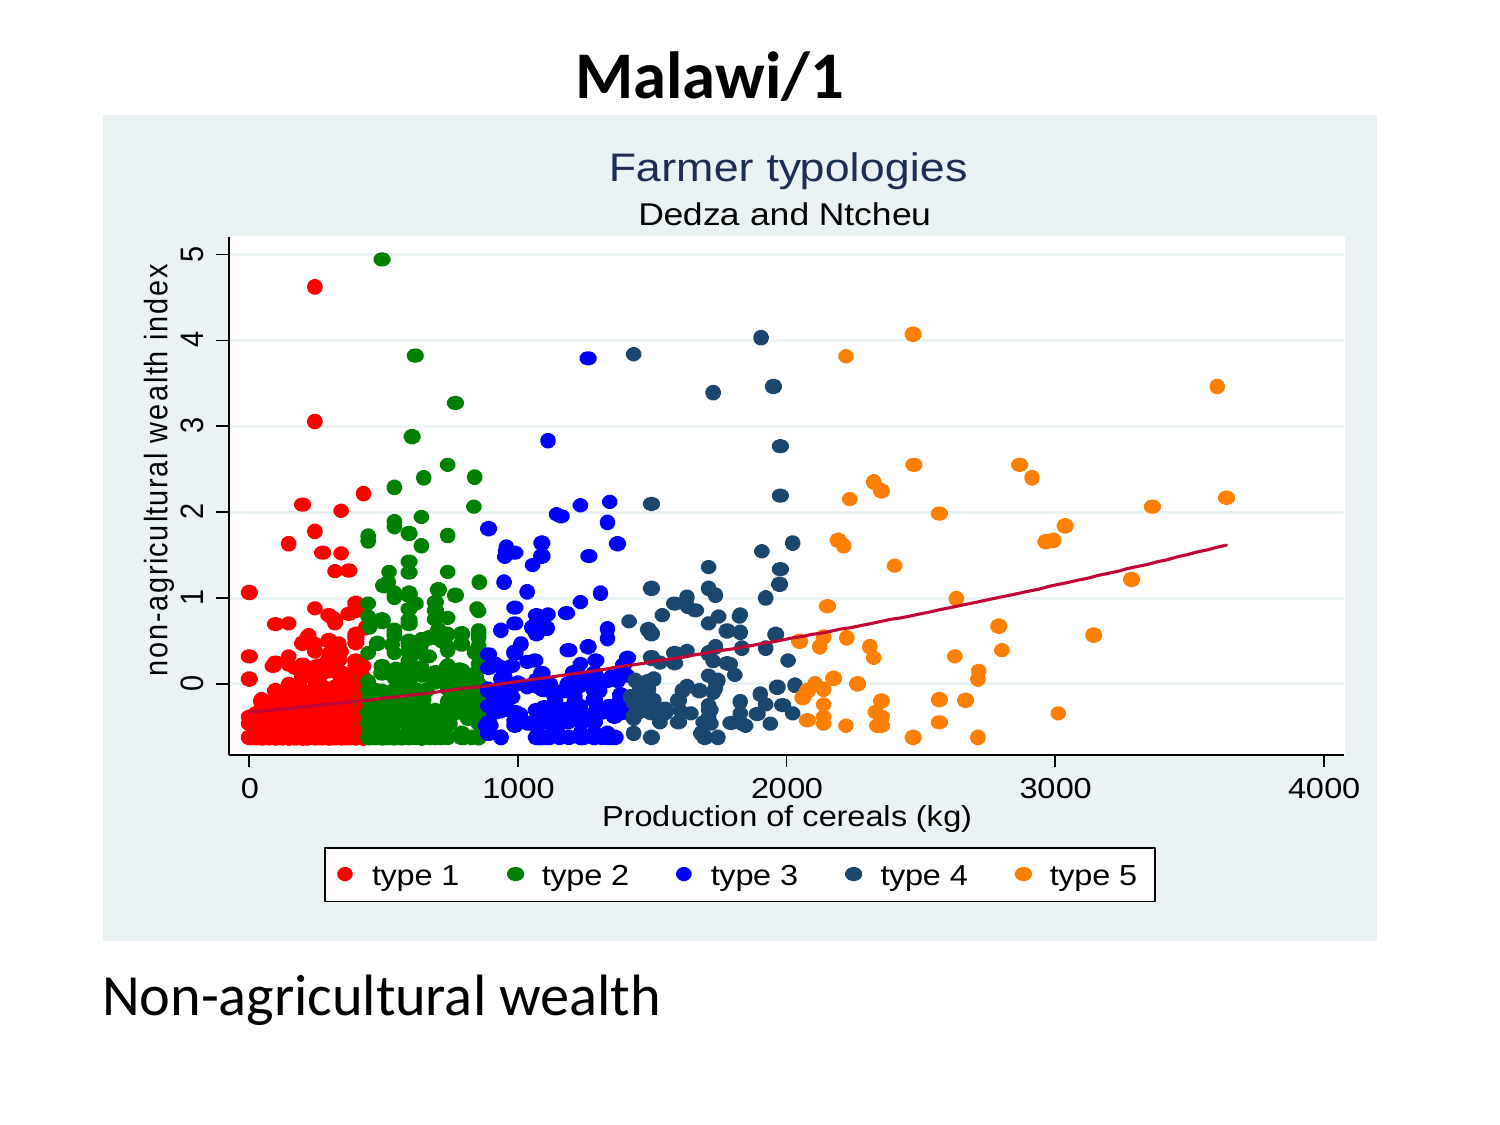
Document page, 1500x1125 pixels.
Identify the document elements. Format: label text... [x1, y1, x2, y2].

text_box Non-agricultural wealth [87, 950, 1408, 1035]
text_box Malawi/1 [7, 24, 1408, 138]
picture [91, 105, 1388, 951]
